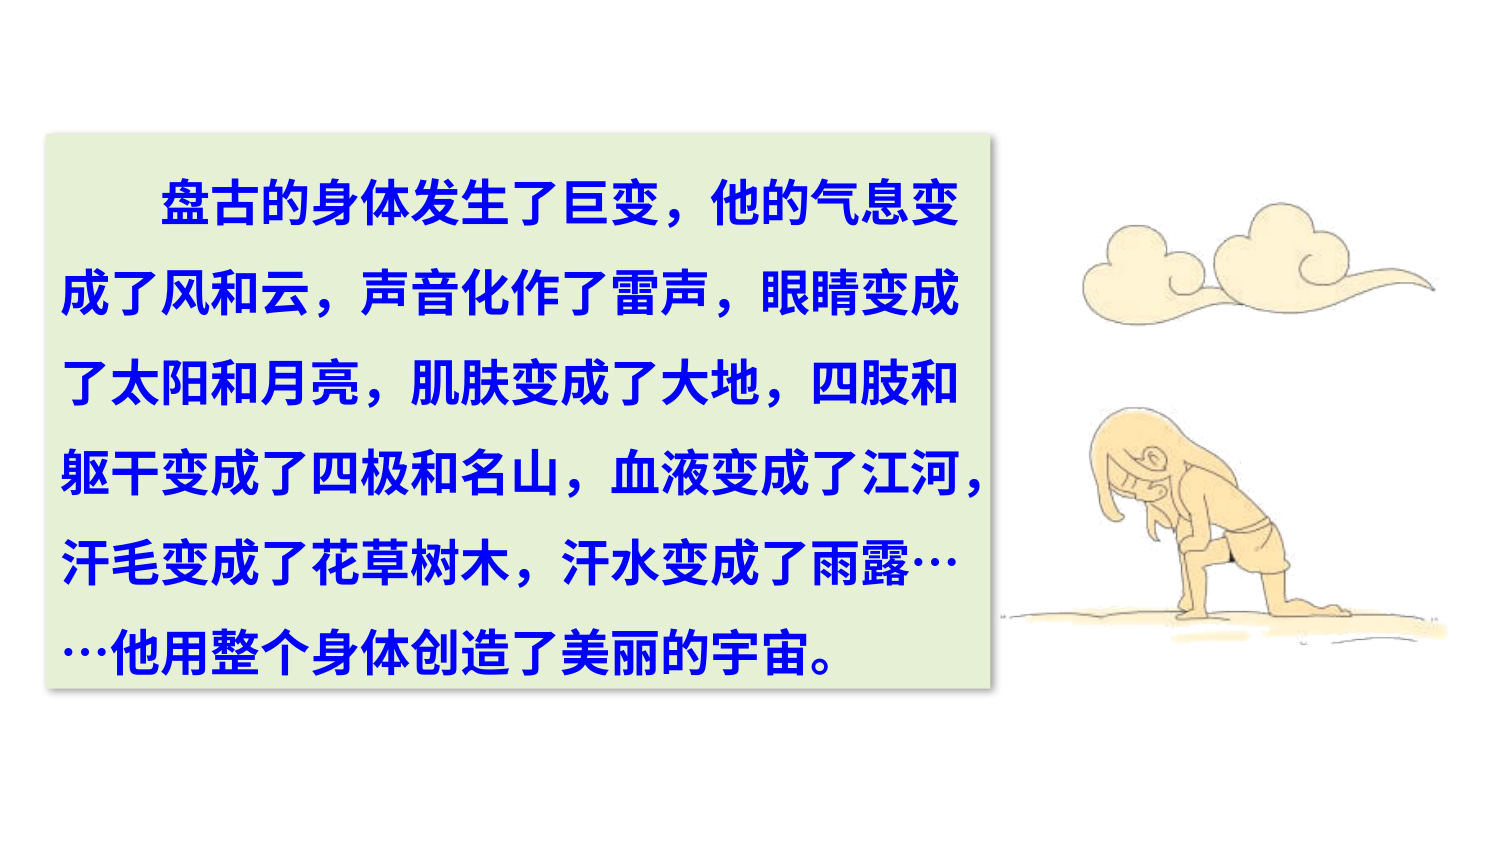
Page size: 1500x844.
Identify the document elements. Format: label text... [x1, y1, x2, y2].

picture [980, 171, 1467, 657]
text_box 盘古的身体发生了巨变，他的气息变成了风和云，声音化作了雷声，眼睛变成了太阳和月亮，肌肤变成了大地，四肢和躯干变成了四极和名山，血液变成了江河，汗毛变成了花草树木，汗水变成了雨露……他用整个身体创造了美丽的宇宙。 [45, 133, 991, 689]
